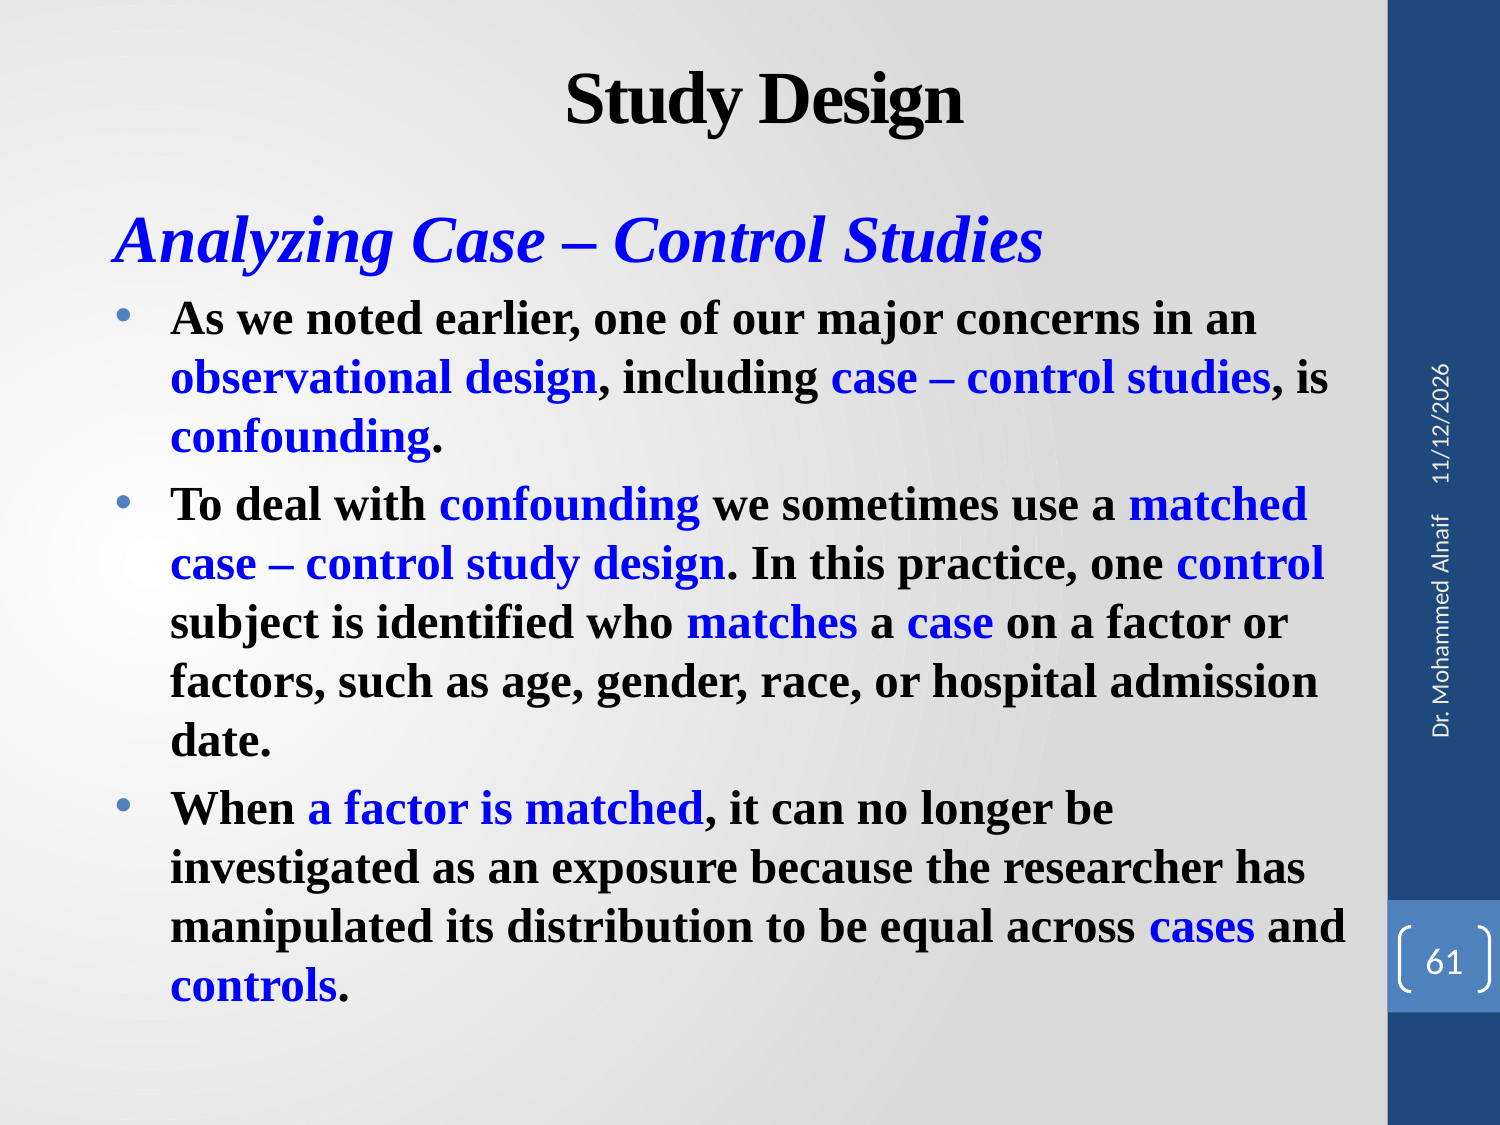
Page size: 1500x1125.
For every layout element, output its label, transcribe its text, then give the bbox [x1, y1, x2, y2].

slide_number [1408, 100, 1469, 500]
title Study Design [112, 37, 1388, 147]
footer Dr. Mohammed Alnaif [1408, 500, 1469, 889]
subtitle Analyzing Case – Control Studies As we noted earlier, one of our major concerns in an observational design, including case – control studies, is confounding. To deal with confounding we sometimes use a matched case – control study design. In this practice, one control subject is identified who matches a case on a factor or factors, such as age, gender, race, or hospital admission date. When a factor is matched, it can no longer be investigated as an exposure because the researcher has manipulated its distribution to be equal across cases and controls. [99, 187, 1388, 1025]
slide_number 61 [1397, 925, 1492, 994]
